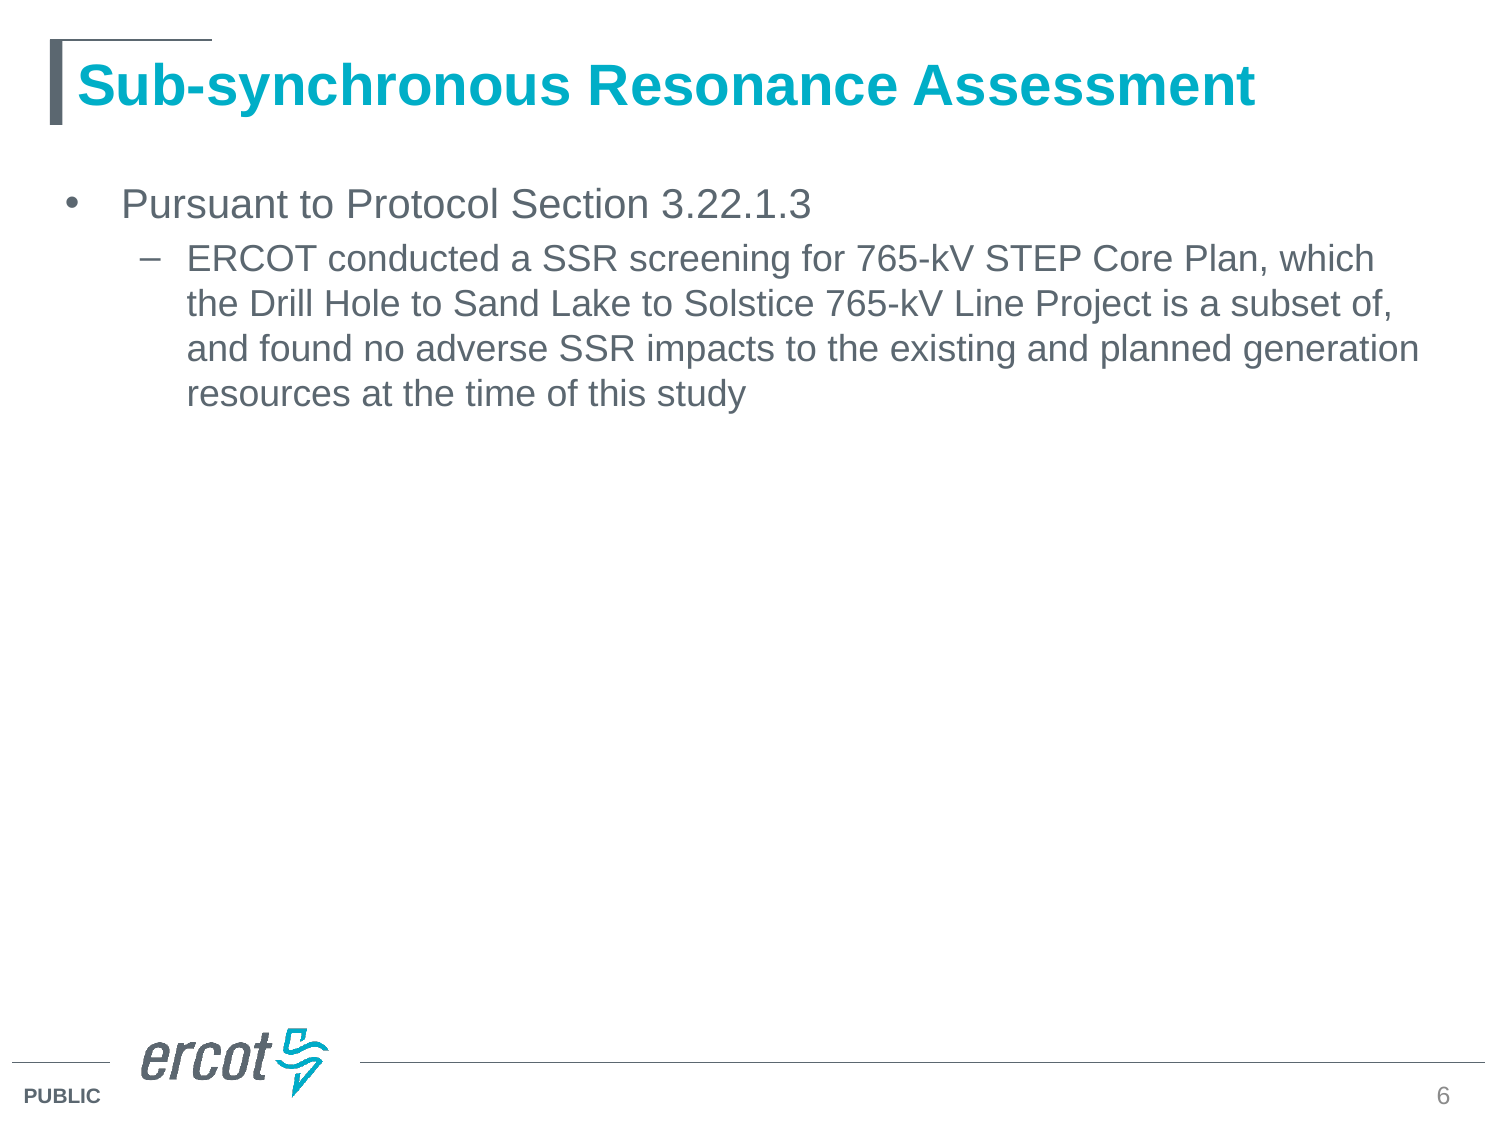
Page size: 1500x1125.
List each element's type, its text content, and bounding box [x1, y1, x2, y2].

title Sub-synchronous Resonance Assessment [62, 39, 1450, 125]
list Pursuant to Protocol Section 3.22.1.3 ERCOT conducted a SSR screening for 765-kV STEP Core Plan, which the Drill Hole to Sand Lake to Solstice 765-kV Line Project is a subset of, and found no adverse SSR impacts to the existing and planned generation resources at the time of this study [50, 169, 1450, 1032]
slide_number 6 [1400, 1076, 1488, 1113]
picture [137, 1032, 332, 1100]
